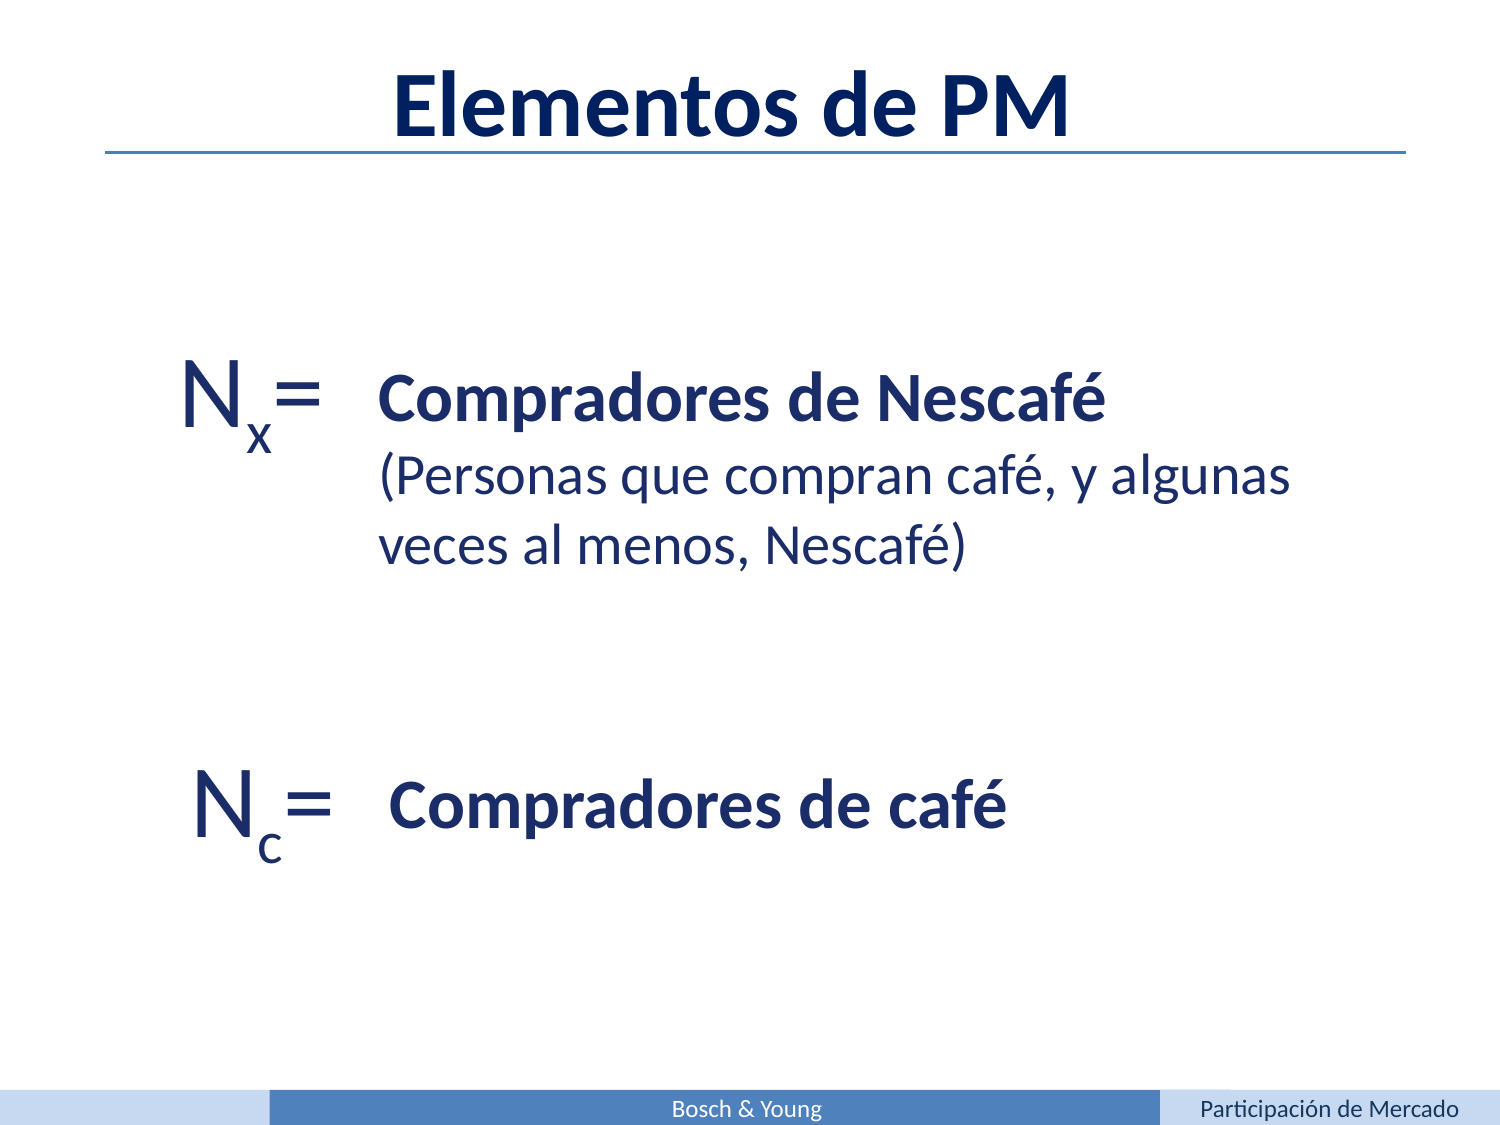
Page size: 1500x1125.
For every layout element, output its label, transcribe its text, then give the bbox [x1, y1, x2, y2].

text_box [0, 1088, 272, 1125]
text_box Elementos de PM [46, 35, 1418, 163]
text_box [175, 725, 1407, 868]
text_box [163, 316, 1395, 587]
text_box Bosch & Young [272, 1088, 1158, 1125]
text_box Participación de Mercado [1158, 1088, 1500, 1125]
